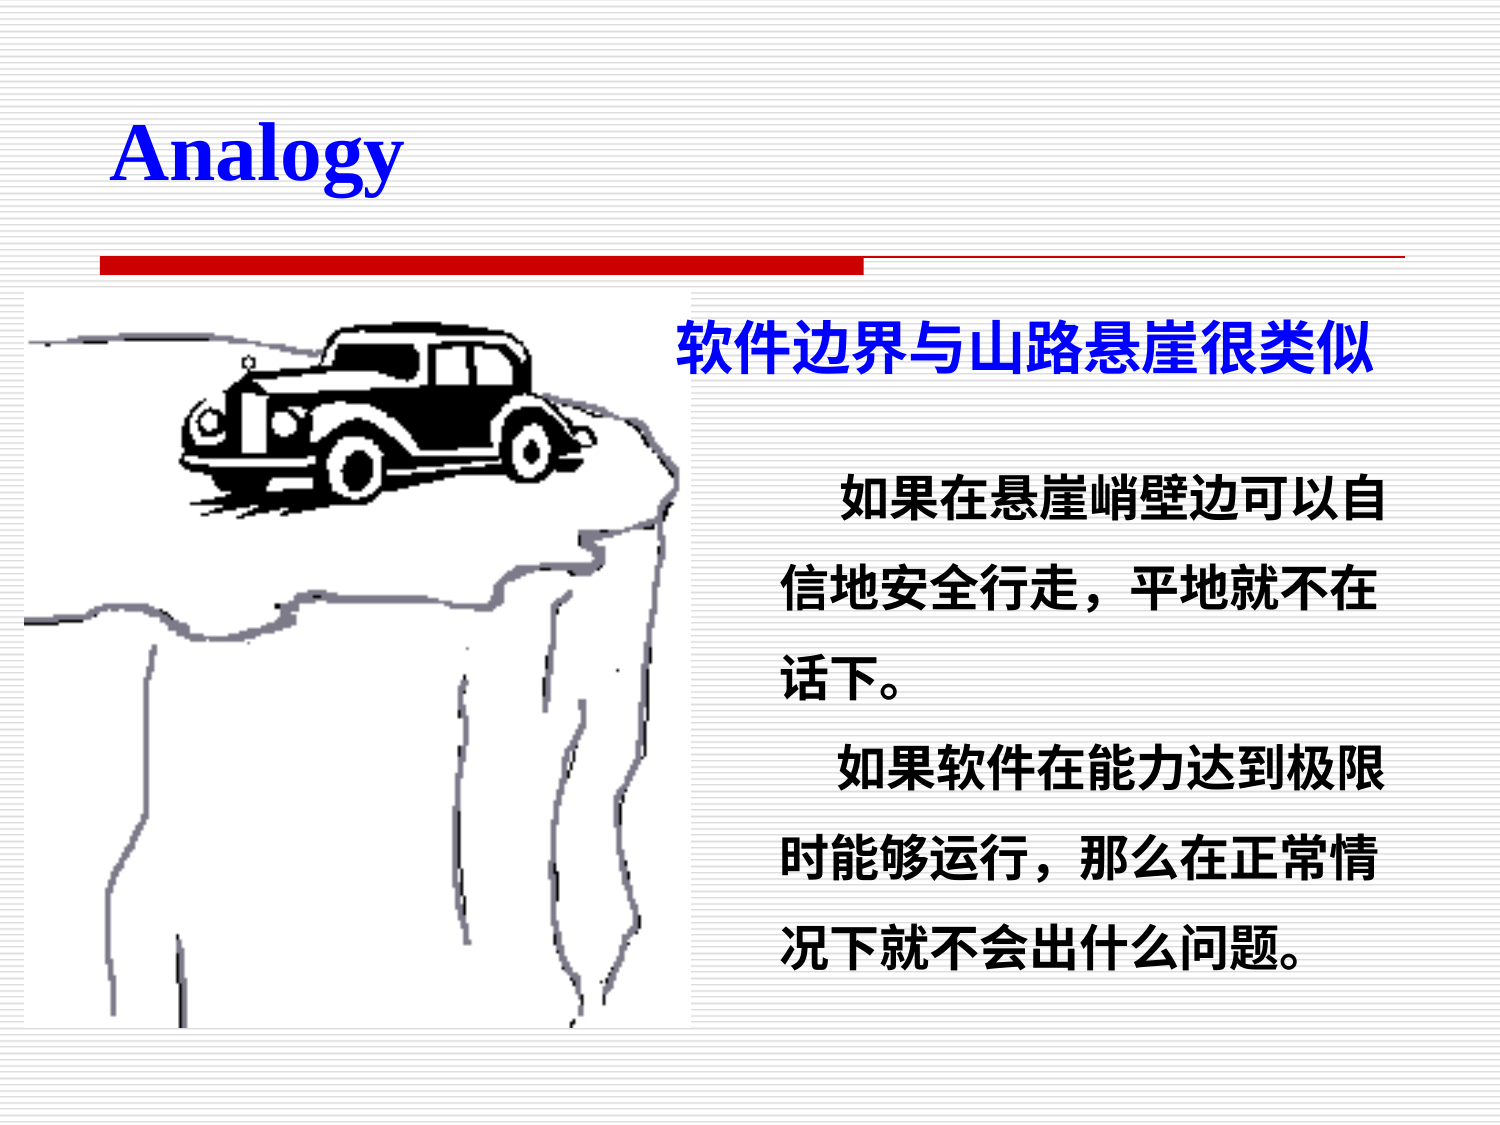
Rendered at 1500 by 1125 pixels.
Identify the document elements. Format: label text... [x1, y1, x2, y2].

picture [0, 0, 1500, 1125]
text_box Analogy [94, 90, 442, 205]
text_box 软件边界与山路悬崖很类似 [696, 304, 1390, 389]
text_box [24, 289, 692, 1028]
text_box 如果在悬崖峭壁边可以自信地安全行走，平地就不在话下。 如果软件在能力达到极限时能够运行，那么在正常情况下就不会出什么问题。 [764, 428, 1415, 984]
